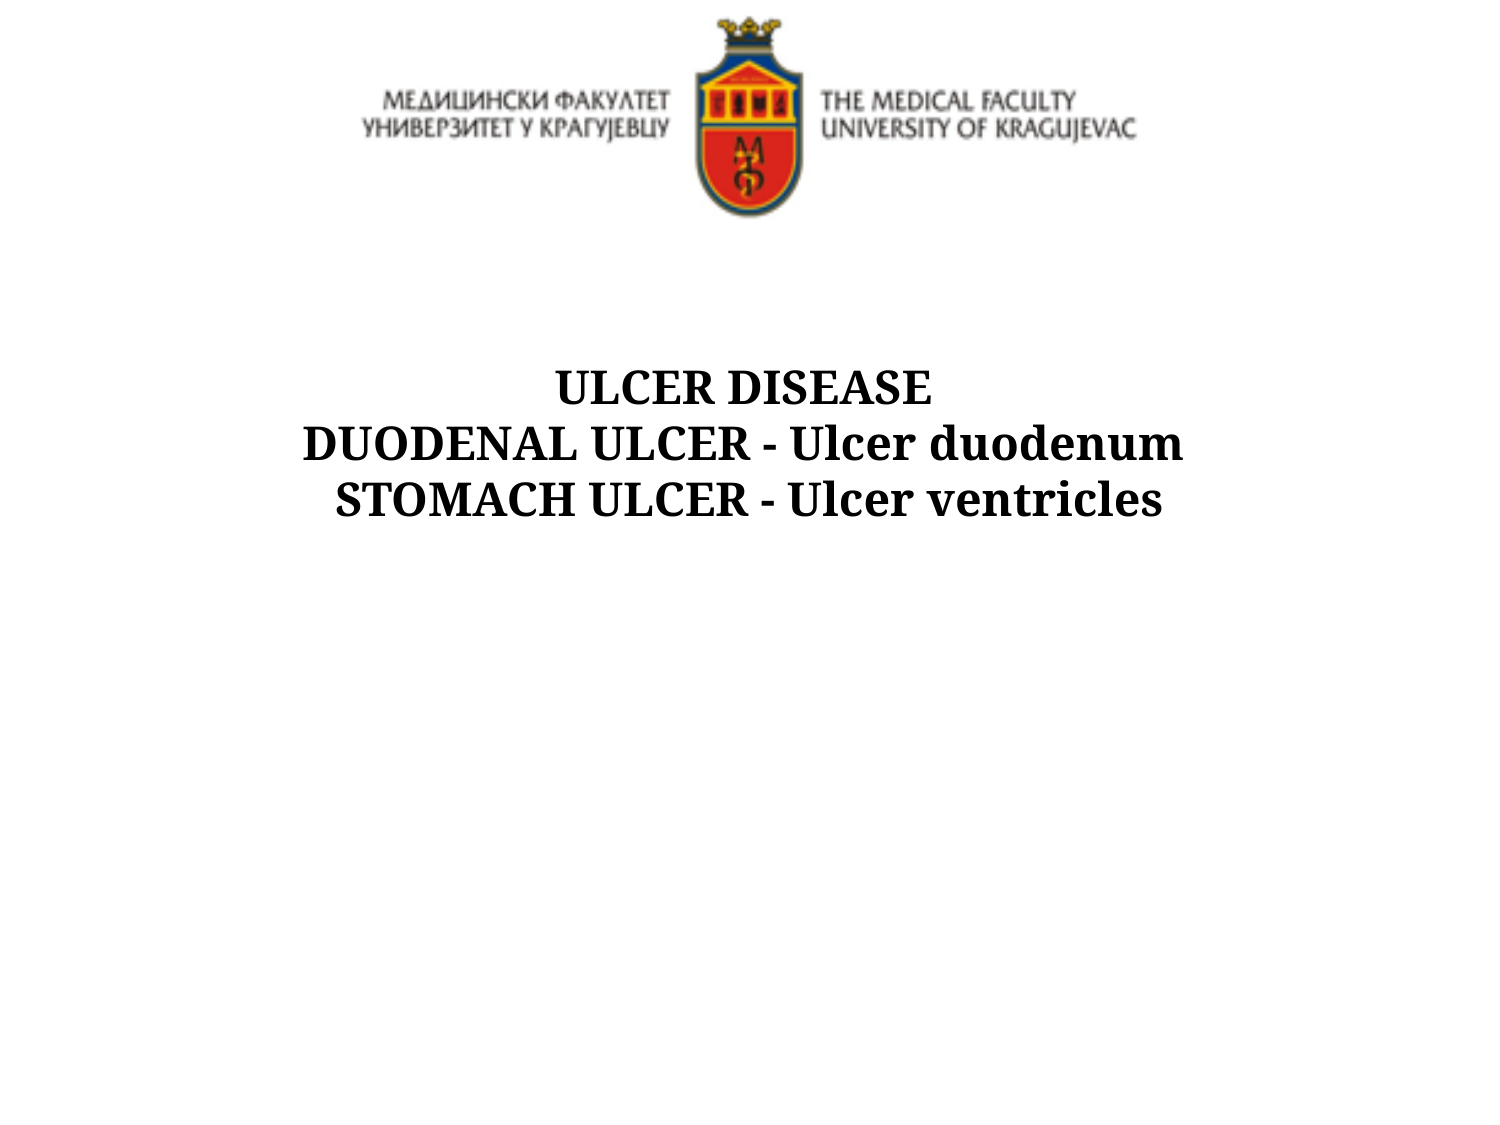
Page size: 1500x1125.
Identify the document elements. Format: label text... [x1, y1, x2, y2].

picture [210, 12, 1351, 251]
title ULCER DISEASE DUODENAL ULCER - Ulcer duodenum STOMACH ULCER - Ulcer ventricles [112, 349, 1388, 591]
